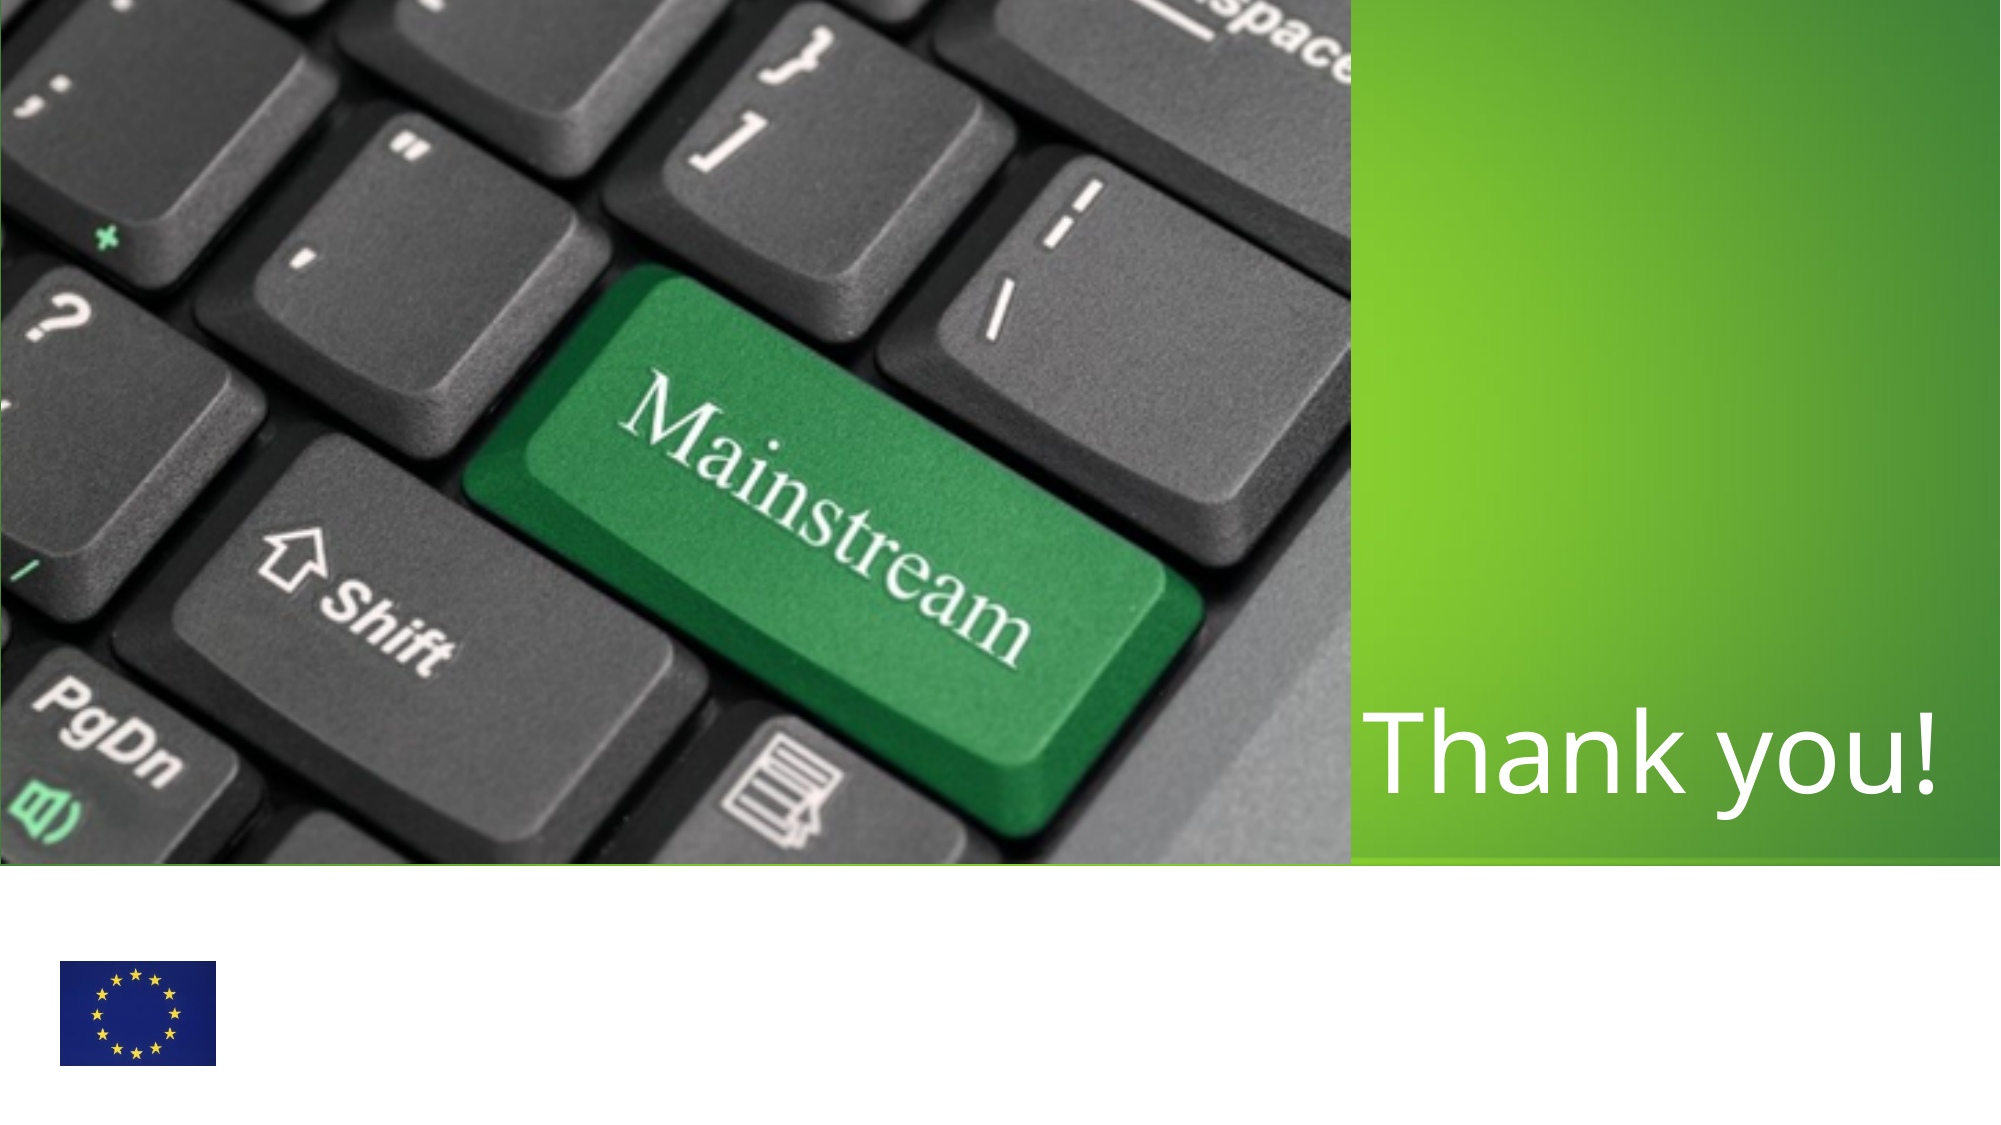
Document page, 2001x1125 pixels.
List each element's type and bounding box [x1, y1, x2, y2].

picture [60, 961, 216, 1066]
picture [0, 0, 2000, 866]
